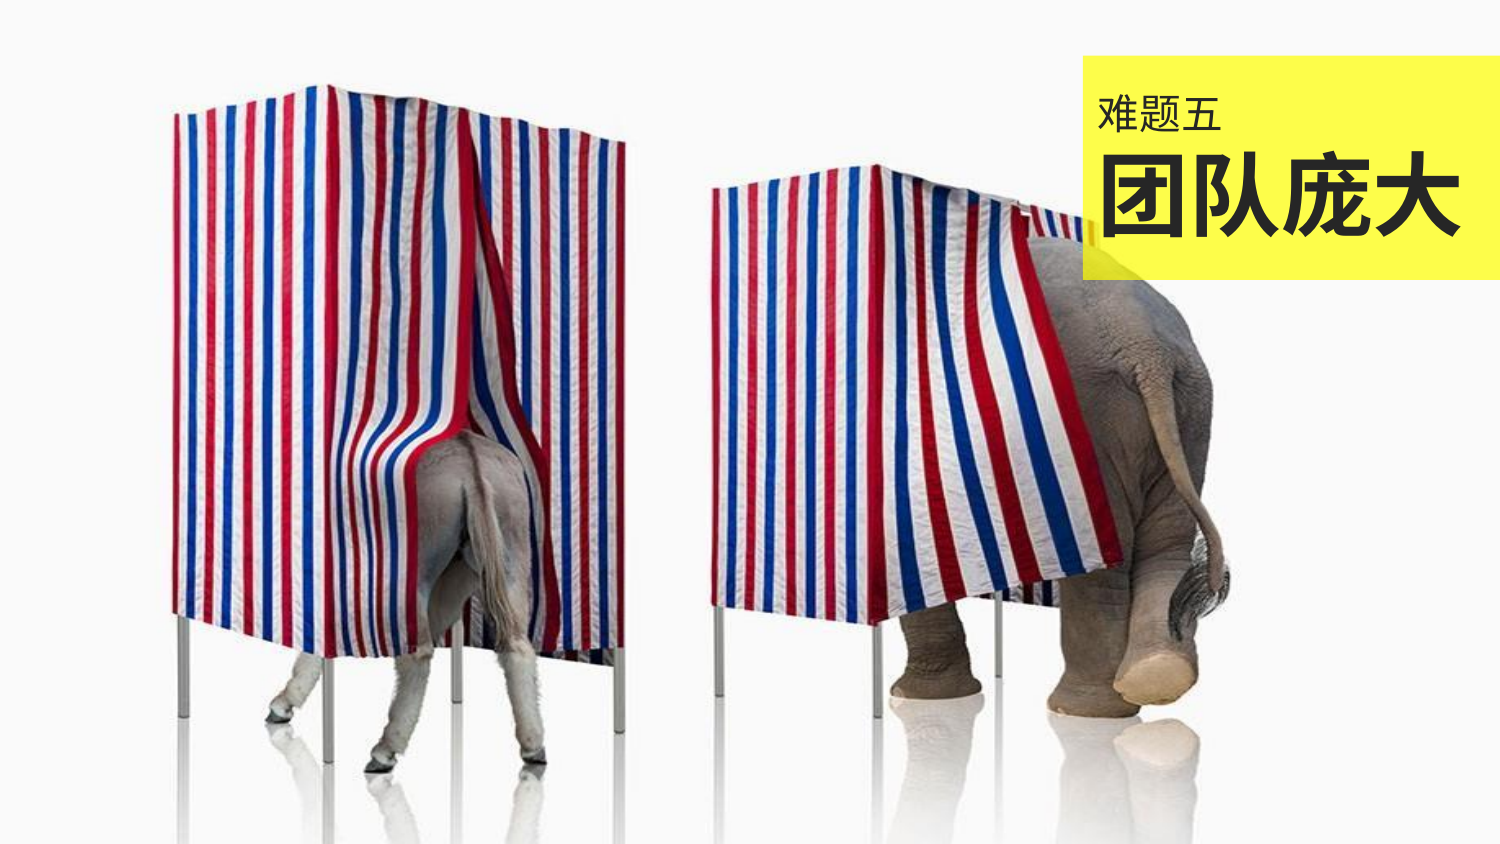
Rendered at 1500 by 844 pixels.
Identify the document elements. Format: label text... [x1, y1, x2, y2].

picture [0, 0, 1500, 844]
text_box 难题五 团队庞大 [1081, 54, 1500, 282]
